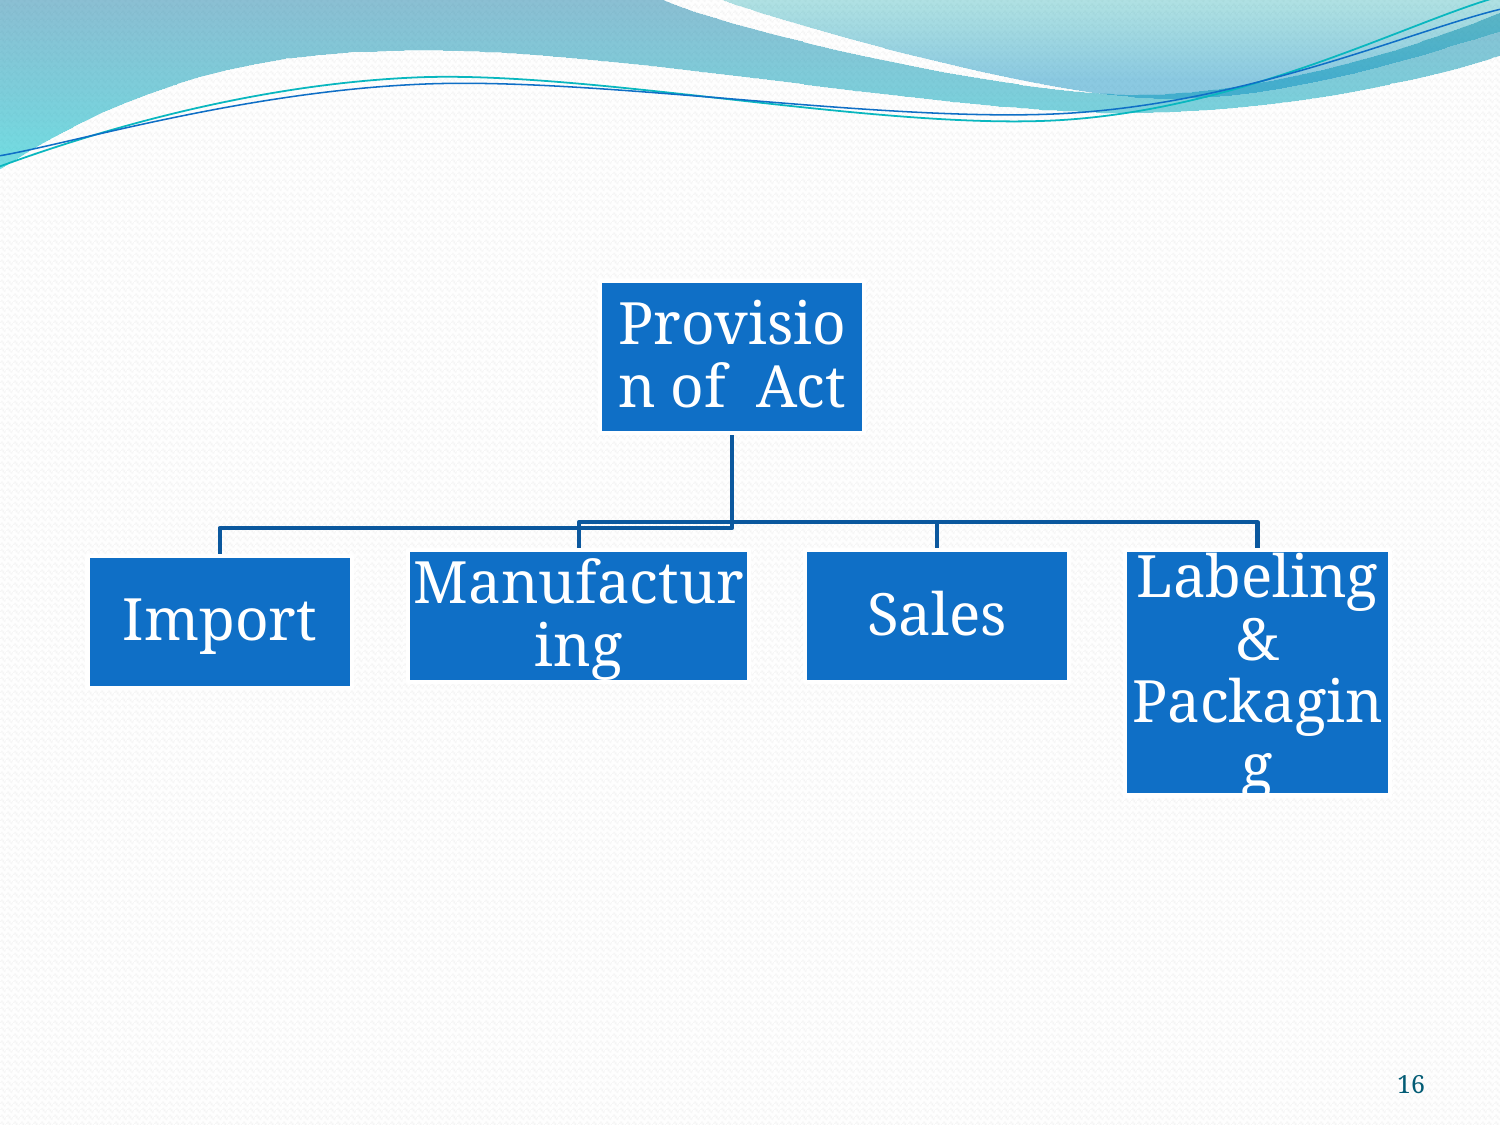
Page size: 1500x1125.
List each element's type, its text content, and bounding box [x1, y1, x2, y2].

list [87, 174, 1391, 963]
slide_number 16 [1299, 1042, 1425, 1103]
